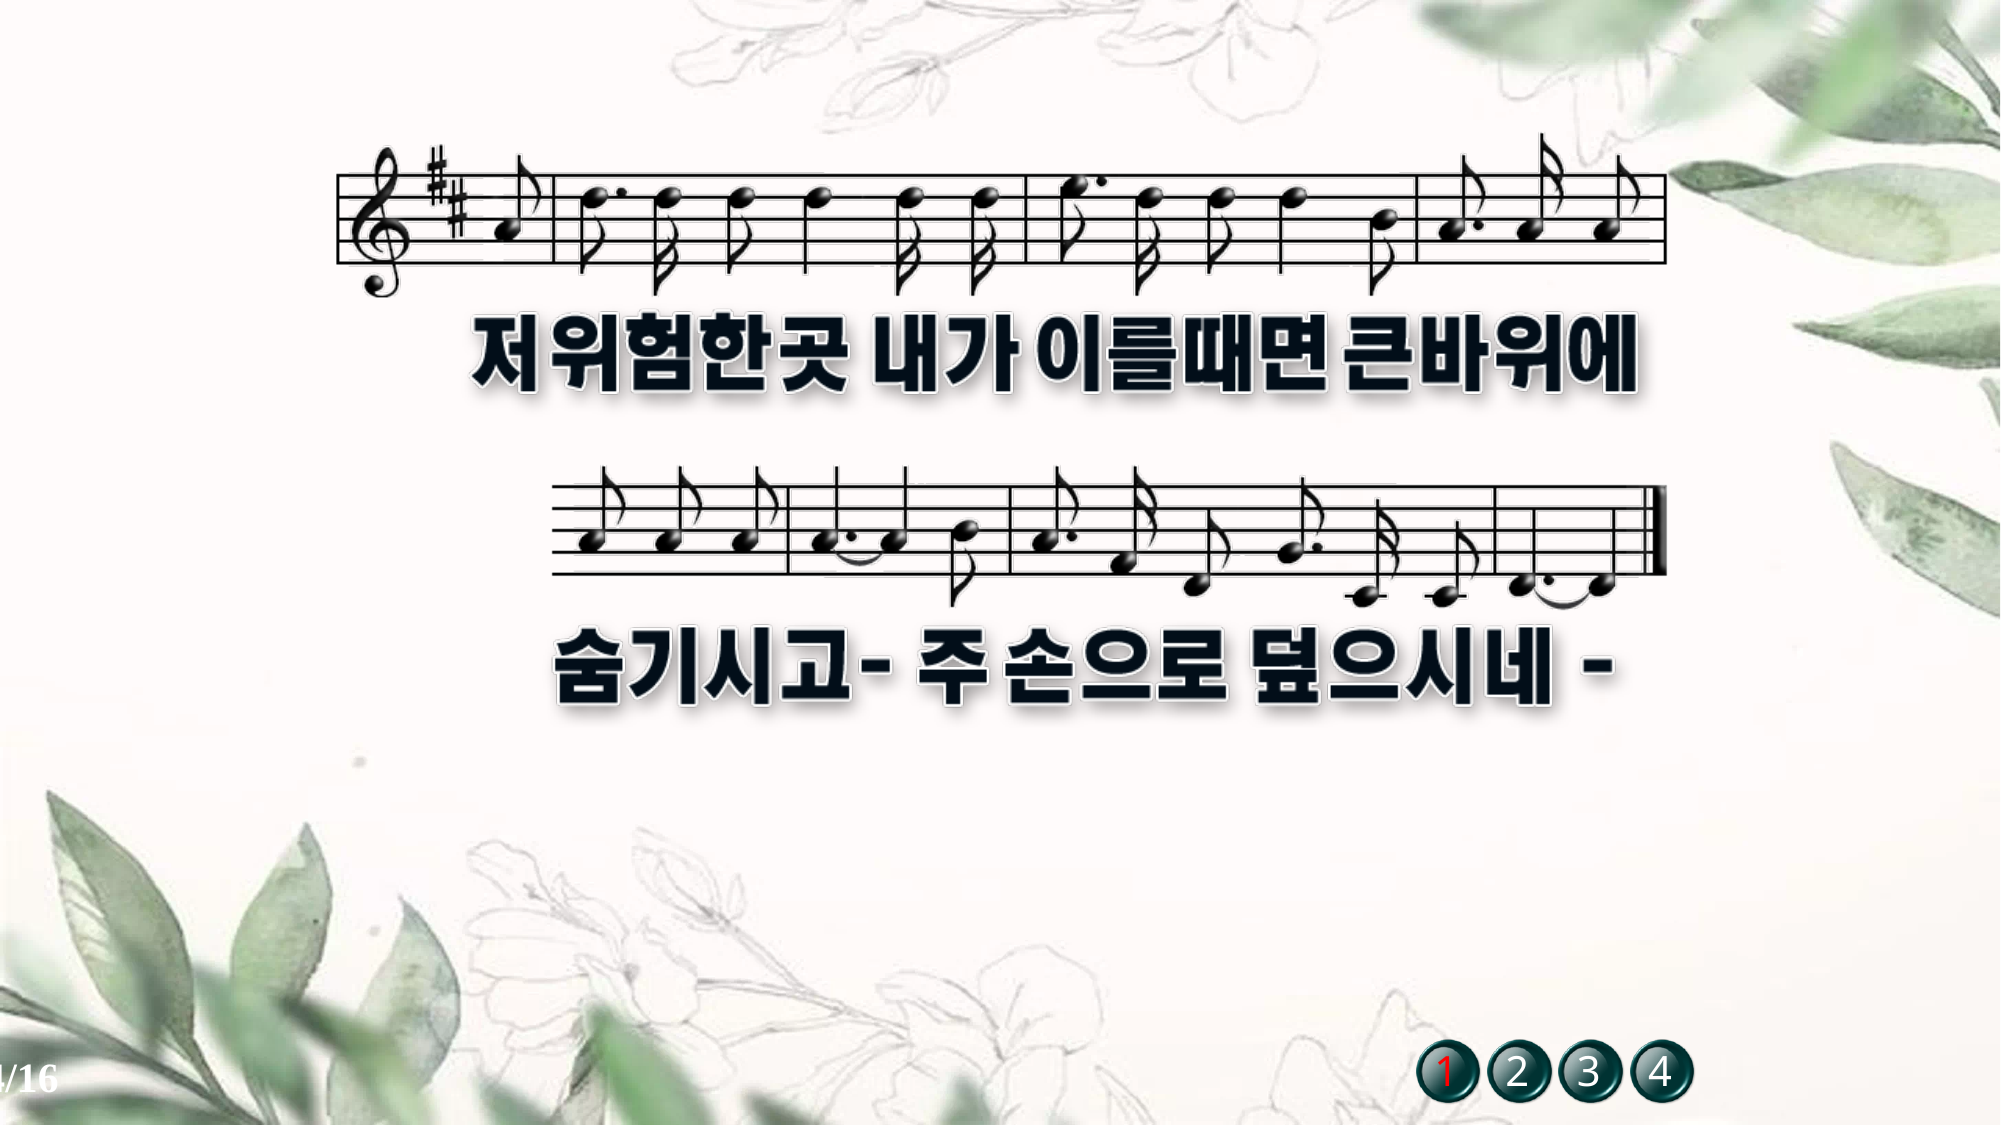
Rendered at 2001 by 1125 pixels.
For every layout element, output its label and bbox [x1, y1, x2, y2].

picture [0, 0, 2001, 1125]
text_box [1627, 1035, 1697, 1106]
text_box [1484, 1035, 1555, 1106]
text_box [1413, 1035, 1484, 1106]
text_box [1555, 1035, 1626, 1106]
